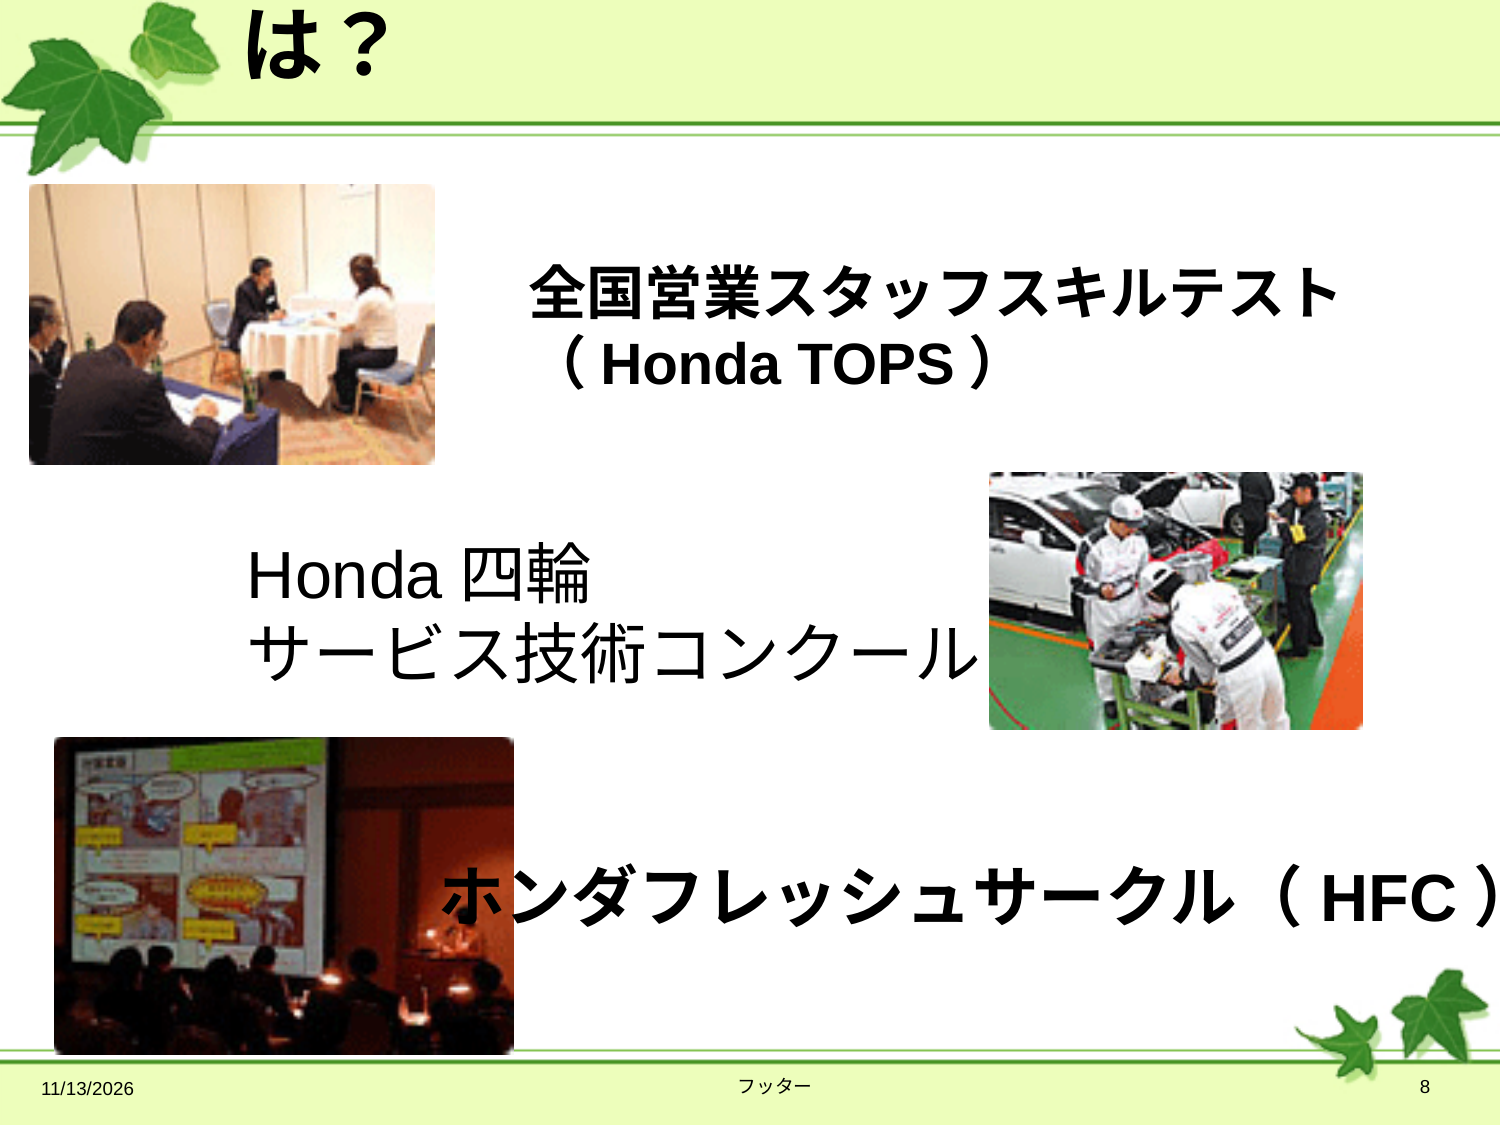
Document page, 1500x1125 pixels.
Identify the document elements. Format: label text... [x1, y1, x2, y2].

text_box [29, 184, 1377, 465]
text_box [231, 471, 1363, 730]
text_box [53, 737, 1466, 1055]
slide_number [26, 1069, 276, 1107]
picture [0, 0, 1500, 1125]
footer フッター [287, 1069, 1263, 1107]
slide_number 8 [1387, 1074, 1463, 1098]
title ホンダ 文化を伝えるためには？ [225, 24, 1450, 100]
